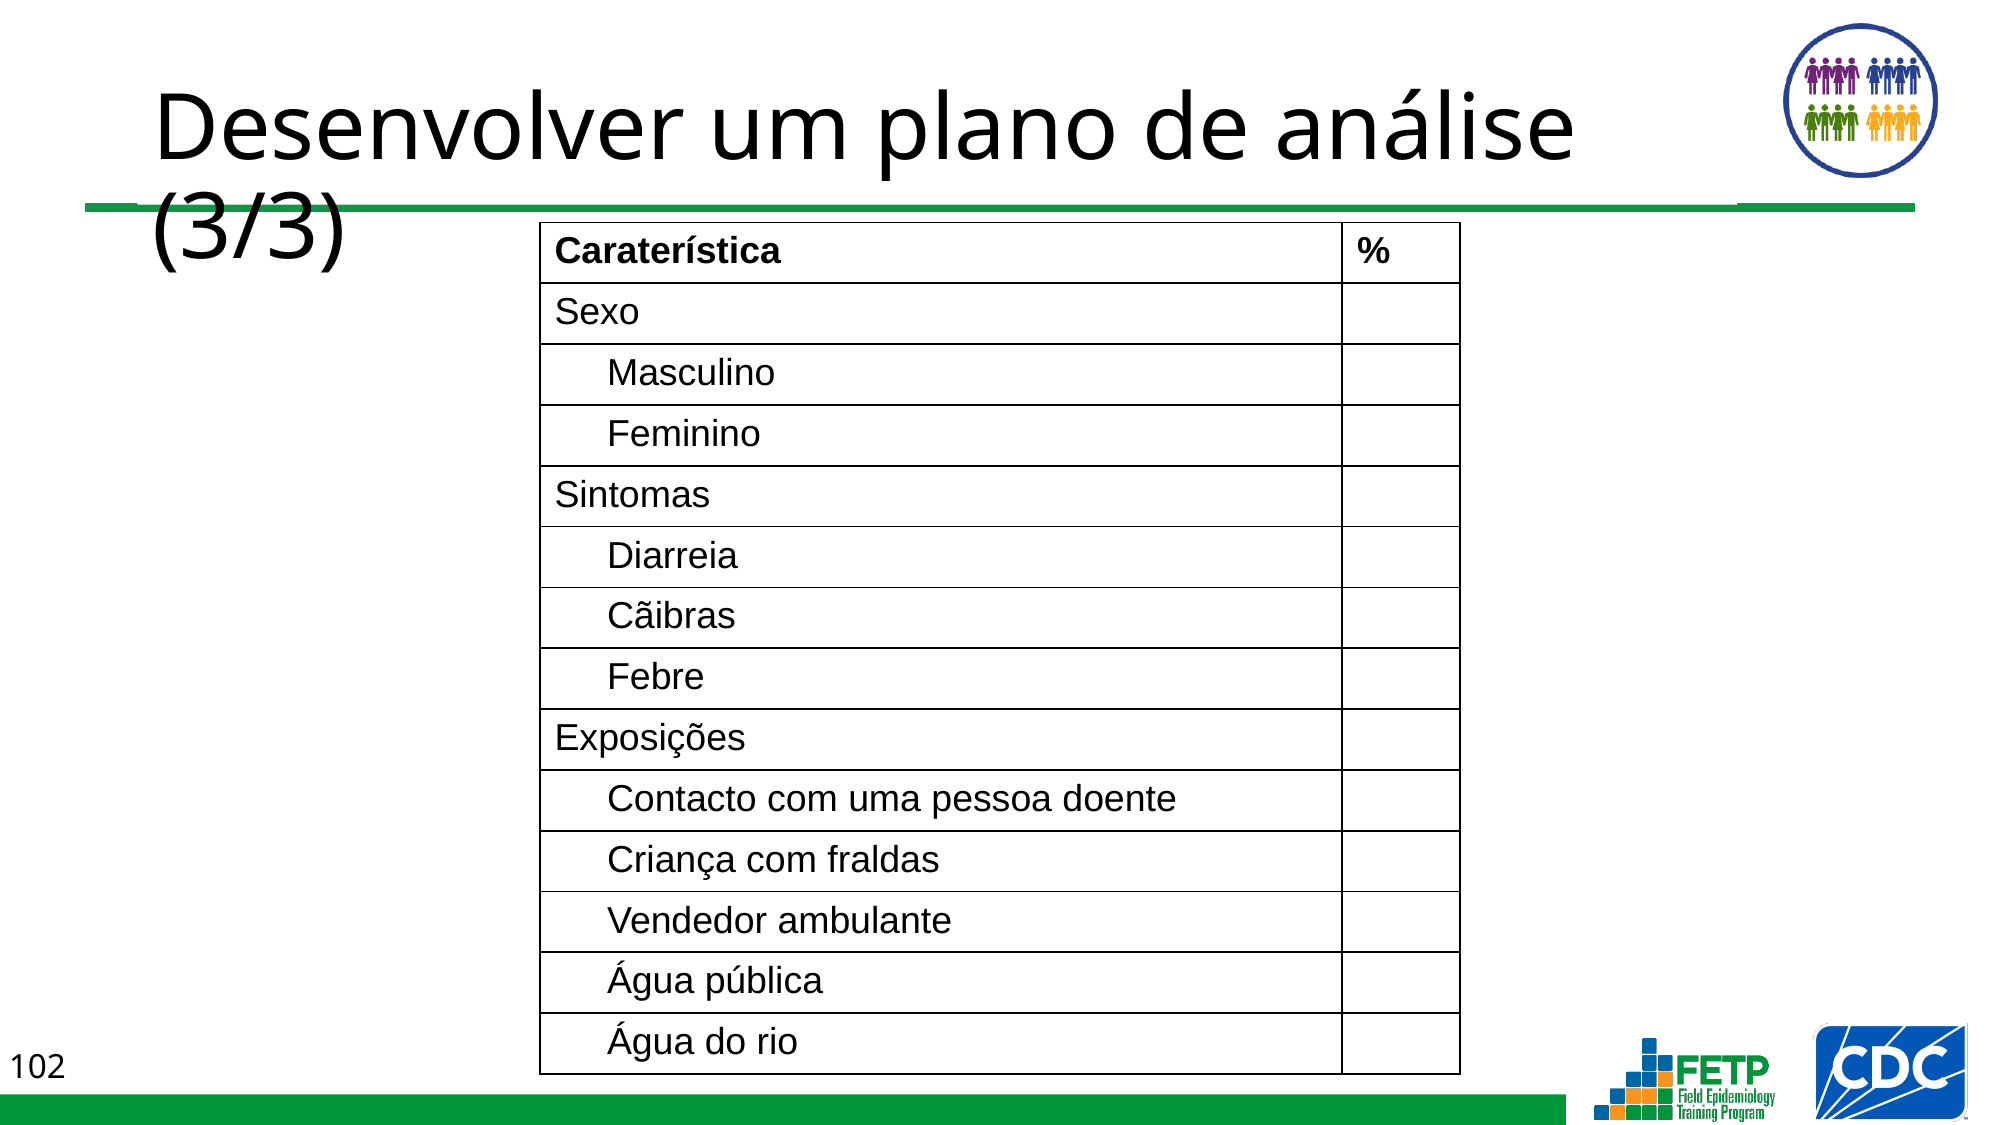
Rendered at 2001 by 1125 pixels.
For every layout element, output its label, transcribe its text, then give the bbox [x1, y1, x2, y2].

table_cell Água pública [541, 953, 1341, 1012]
table_cell [1343, 832, 1459, 891]
table_cell Febre [541, 649, 1341, 708]
table_cell [1343, 345, 1459, 404]
table_cell Contacto com uma pessoa doente [541, 771, 1341, 830]
table_cell [1343, 771, 1459, 830]
table_header Caraterística [541, 223, 1341, 282]
table_cell Sexo [541, 284, 1341, 343]
table_cell [1343, 649, 1459, 708]
title Desenvolver um plano de análise (3/3) [137, 73, 1738, 205]
table_cell [1343, 1014, 1459, 1073]
table_cell [1343, 284, 1459, 343]
table_cell Sintomas [541, 467, 1341, 526]
table_cell Vendedor ambulante [541, 892, 1341, 951]
table_cell [1343, 710, 1459, 769]
picture [1813, 1023, 1968, 1122]
table_cell Masculino [541, 345, 1341, 404]
picture [1594, 1038, 1775, 1122]
table_cell [1343, 467, 1459, 526]
table_cell Diarreia [541, 527, 1341, 587]
table_cell Criança com fraldas [541, 832, 1341, 891]
table_cell Feminino [541, 406, 1341, 465]
table_cell [1343, 406, 1459, 465]
table_cell Cãibras [541, 588, 1341, 647]
table_cell [1343, 892, 1459, 951]
table_cell Exposições [541, 710, 1341, 769]
table_cell [1343, 527, 1459, 587]
picture [1783, 23, 1938, 178]
table_cell [1343, 588, 1459, 647]
table_cell Água do rio [541, 1014, 1341, 1073]
table_cell [1343, 953, 1459, 1012]
table_header % [1343, 223, 1459, 282]
